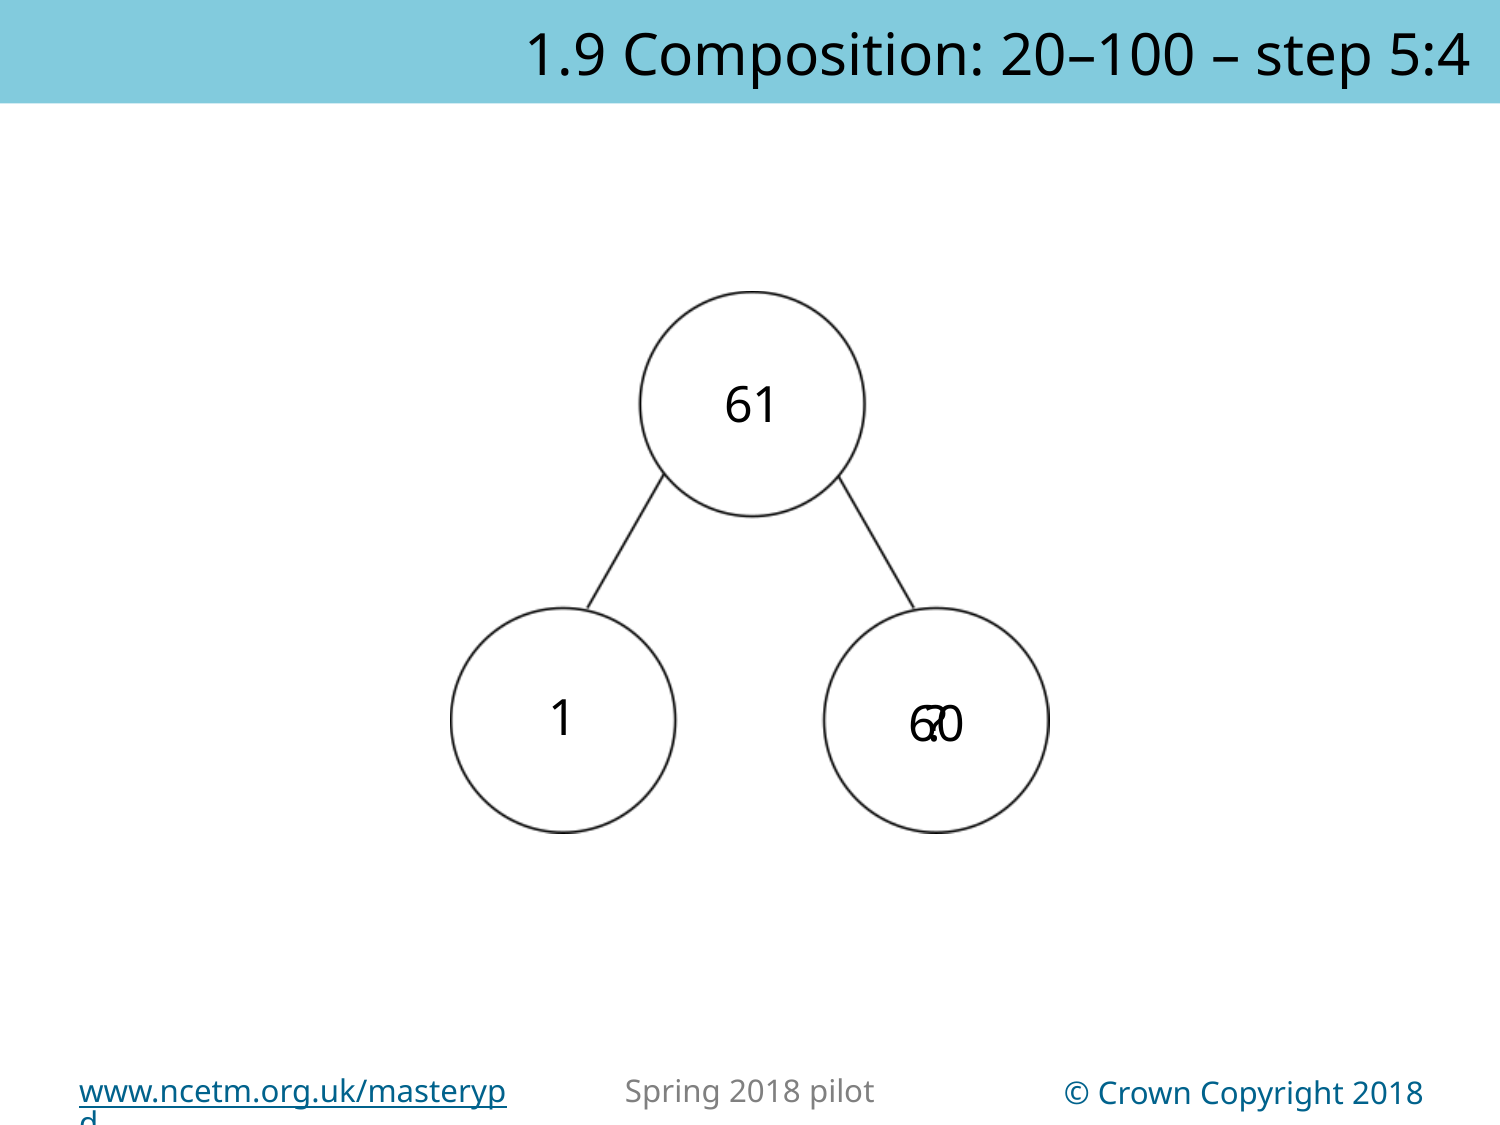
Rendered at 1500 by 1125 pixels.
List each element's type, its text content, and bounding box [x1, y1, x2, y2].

list 1.9 Composition: 20–100 – step 5:4 [0, 0, 1500, 104]
picture [449, 290, 1050, 834]
